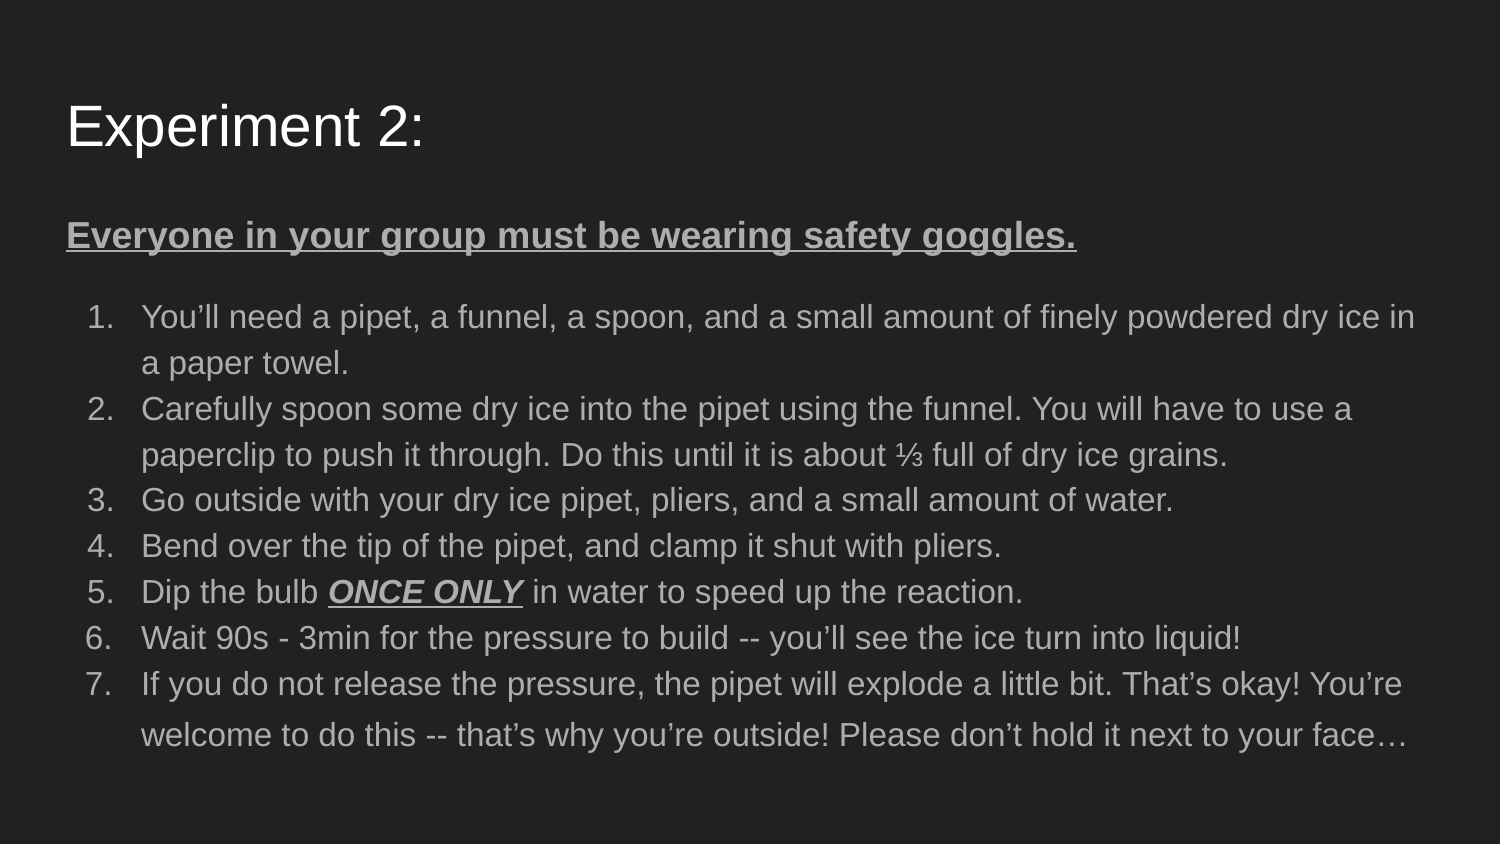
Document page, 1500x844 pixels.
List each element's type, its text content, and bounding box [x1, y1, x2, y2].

list Everyone in your group must be wearing safety goggles. You’ll need a pipet, a funnel, a spoon, and a small amount of finely powdered dry ice in a paper towel. Carefully spoon some dry ice into the pipet using the funnel. You will have to use a paperclip to push it through. Do this until it is about ⅓ full of dry ice grains. Go outside with your dry ice pipet, pliers, and a small amount of water. Bend over the tip of the pipet, and clamp it shut with pliers. Dip the bulb ONCE ONLY in water to speed up the reaction. Wait 90s - 3min for the pressure to build -- you’ll see the ice turn into liquid! If you do not release the pressure, the pipet will explode a little bit. That’s okay! You’re welcome to do this -- that’s why you’re outside! Please don’t hold it next to your face… [51, 189, 1449, 750]
title Experiment 2: [51, 72, 1449, 167]
